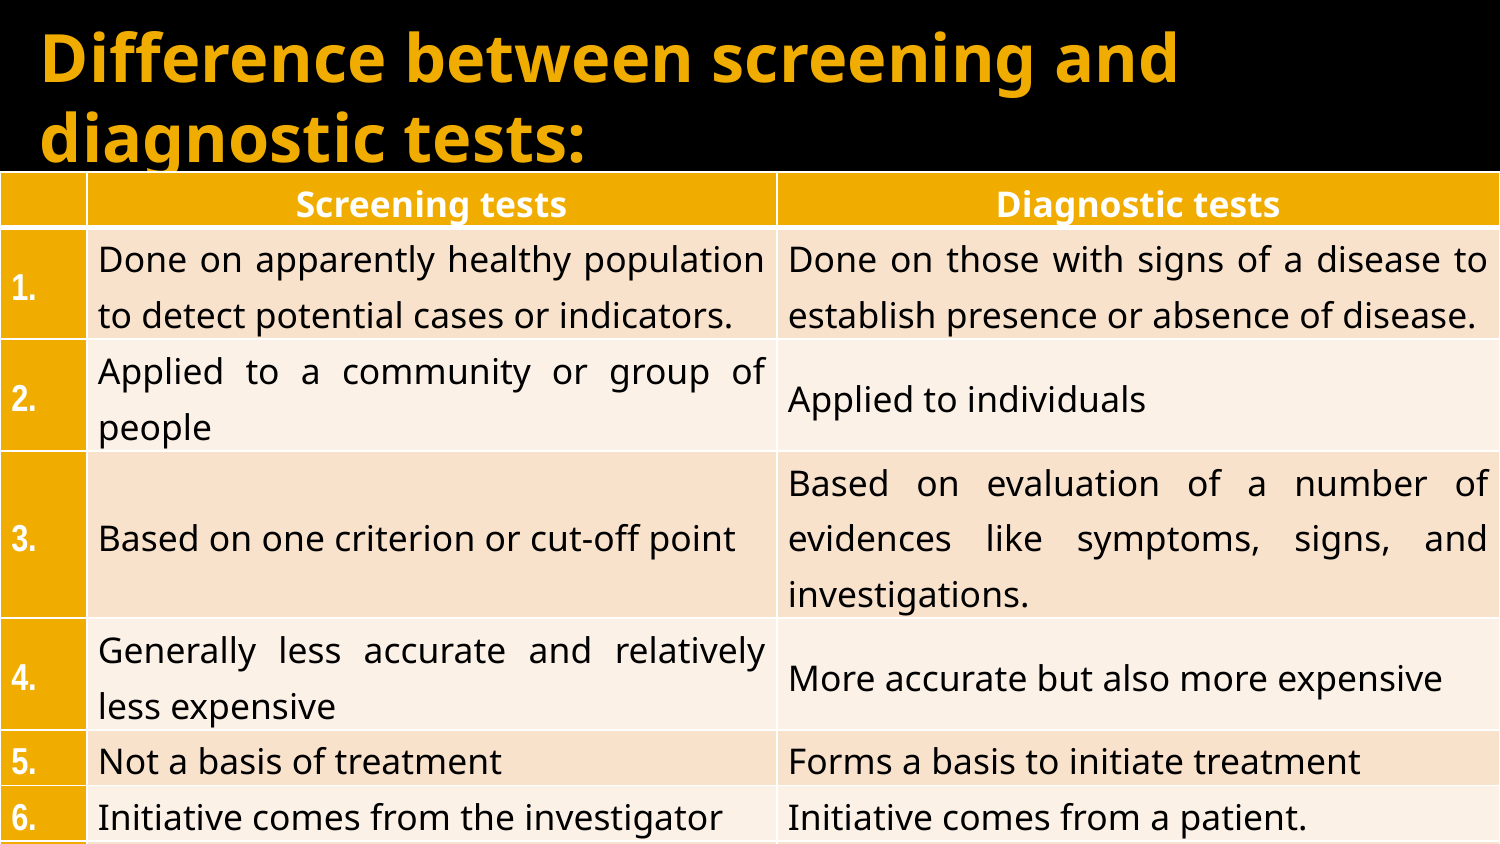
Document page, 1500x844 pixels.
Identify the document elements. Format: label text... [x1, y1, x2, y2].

table_cell Based on one criterion or cut-off point [88, 452, 776, 617]
table_cell 5. [1, 731, 86, 785]
table_cell 6. [1, 786, 86, 840]
table_cell Initiative comes from the investigator [88, 786, 776, 840]
table_cell 3. [1, 452, 86, 617]
table_header Screening tests [88, 173, 776, 225]
table_cell Based on evaluation of a number of evidences like symptoms, signs, and investigations. [778, 452, 1499, 617]
table_cell Done on apparently healthy population to detect potential cases or indicators. [88, 230, 776, 338]
table_cell Initiative comes from a patient. [778, 786, 1499, 840]
table_cell Generally less accurate and relatively less expensive [88, 619, 776, 729]
table_cell 1. [1, 230, 86, 338]
table_cell 2. [1, 340, 86, 450]
table_cell Applied to a community or group of people [88, 340, 776, 450]
table_cell More accurate but also more expensive [778, 619, 1499, 729]
table_cell 4. [1, 619, 86, 729]
table_cell Applied to individuals [778, 340, 1499, 450]
table_cell Not a basis of treatment [88, 731, 776, 785]
table_header [1, 173, 86, 225]
table_header Diagnostic tests [778, 173, 1499, 225]
title Difference between screening and diagnostic tests: [24, 19, 1425, 171]
table_cell Forms a basis to initiate treatment [778, 731, 1499, 785]
table_cell Done on those with signs of a disease to establish presence or absence of disease. [778, 230, 1499, 338]
